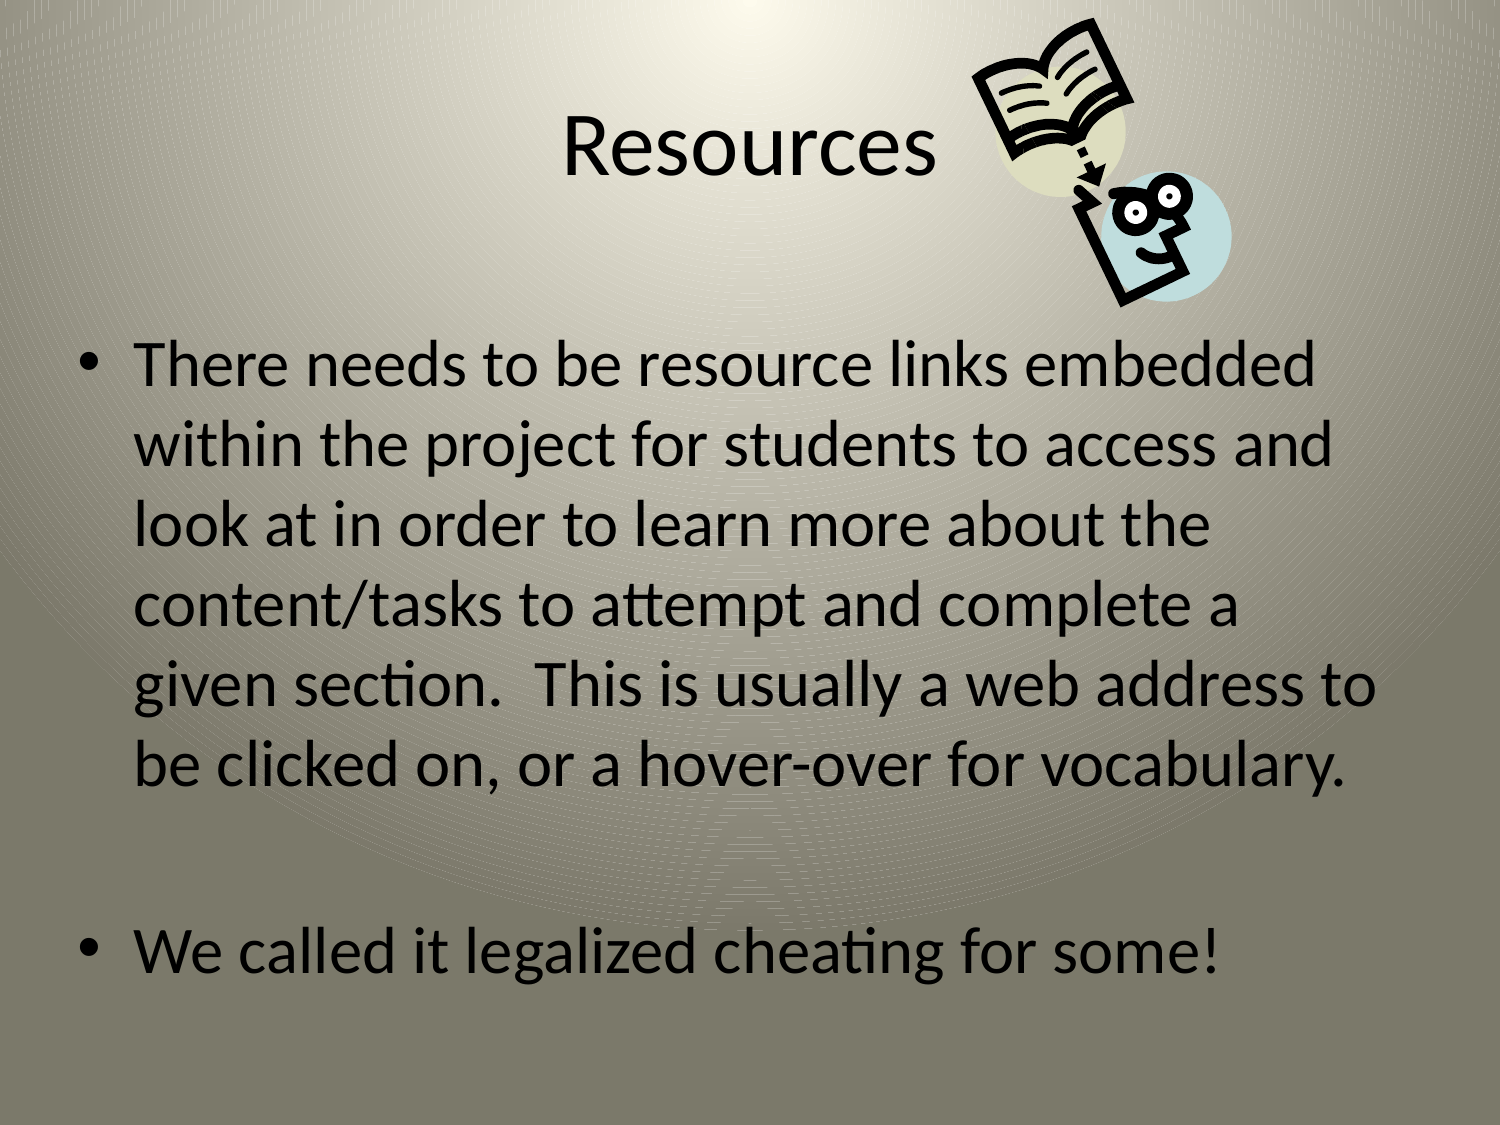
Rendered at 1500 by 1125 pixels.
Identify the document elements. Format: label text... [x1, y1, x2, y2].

picture [1017, 24, 1199, 321]
title Resources [1204, 45, 1425, 233]
title Resources [75, 45, 1012, 233]
list There needs to be resource links embedded within the project for students to access and look at in order to learn more about the content/tasks to attempt and complete a given section. This is usually a web address to be clicked on, or a hover-over for vocabulary. We called it legalized cheating for some! [62, 312, 1413, 1055]
